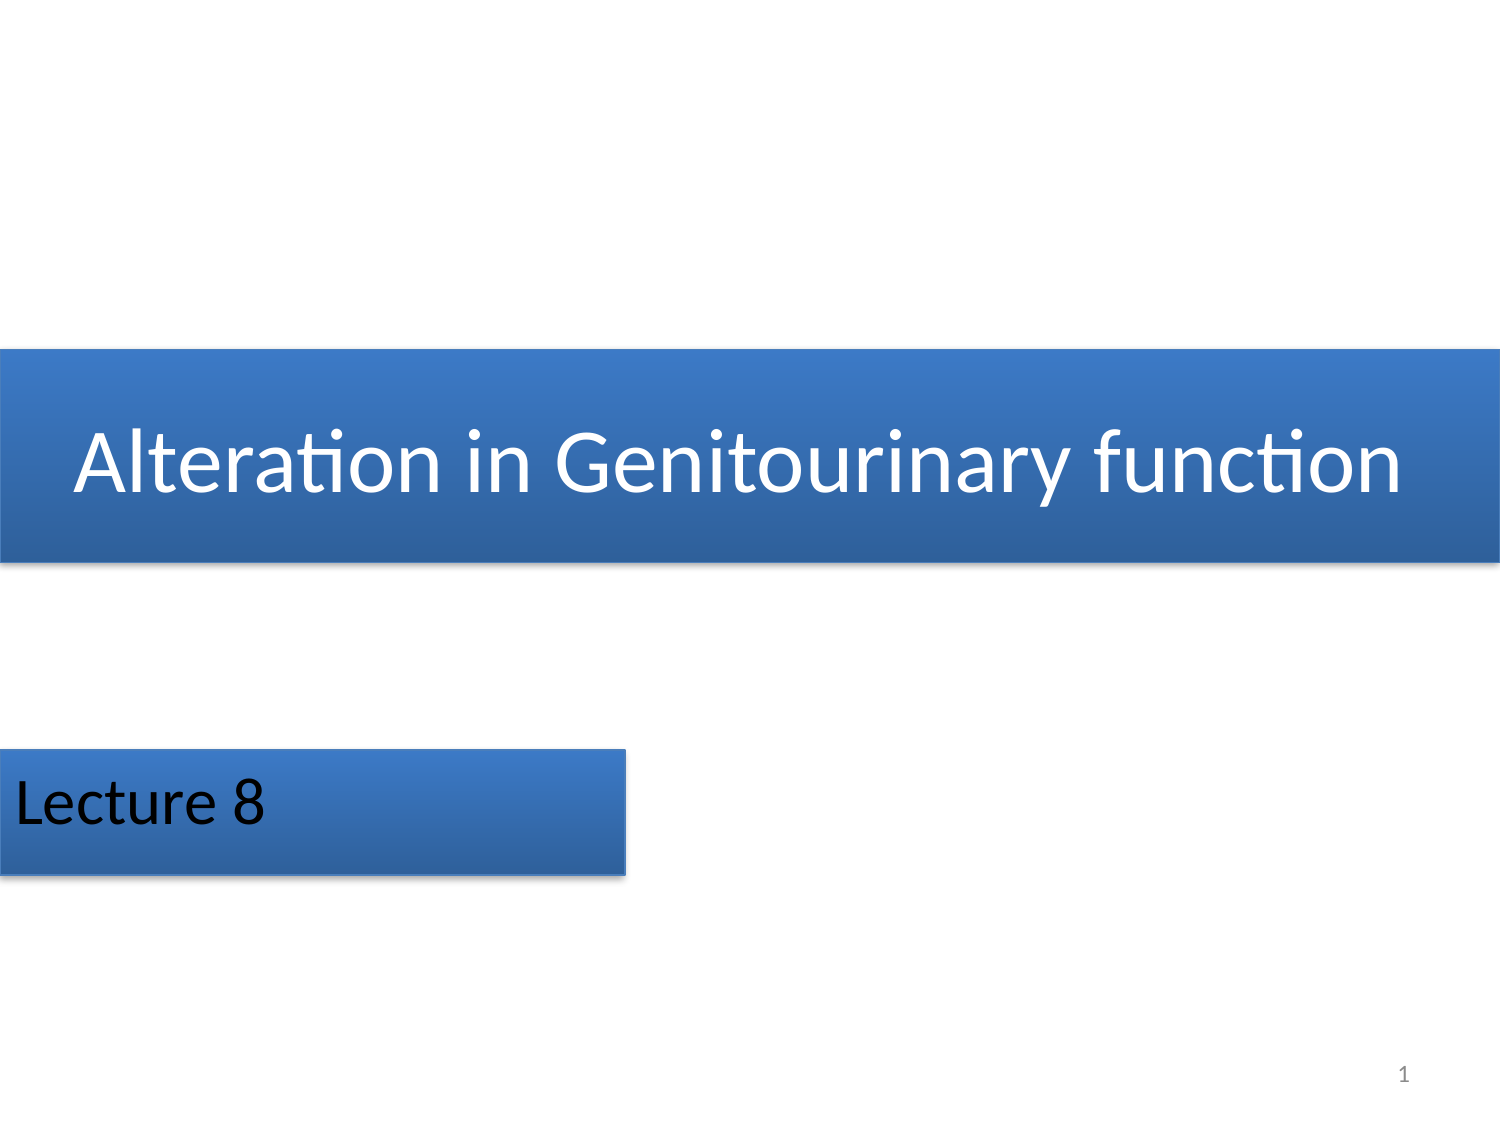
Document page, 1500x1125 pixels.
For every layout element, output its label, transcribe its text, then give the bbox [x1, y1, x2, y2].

title Alteration in Genitourinary function [0, 349, 1500, 563]
subtitle Lecture 8 [0, 749, 626, 876]
slide_number 1 [1074, 1042, 1425, 1103]
